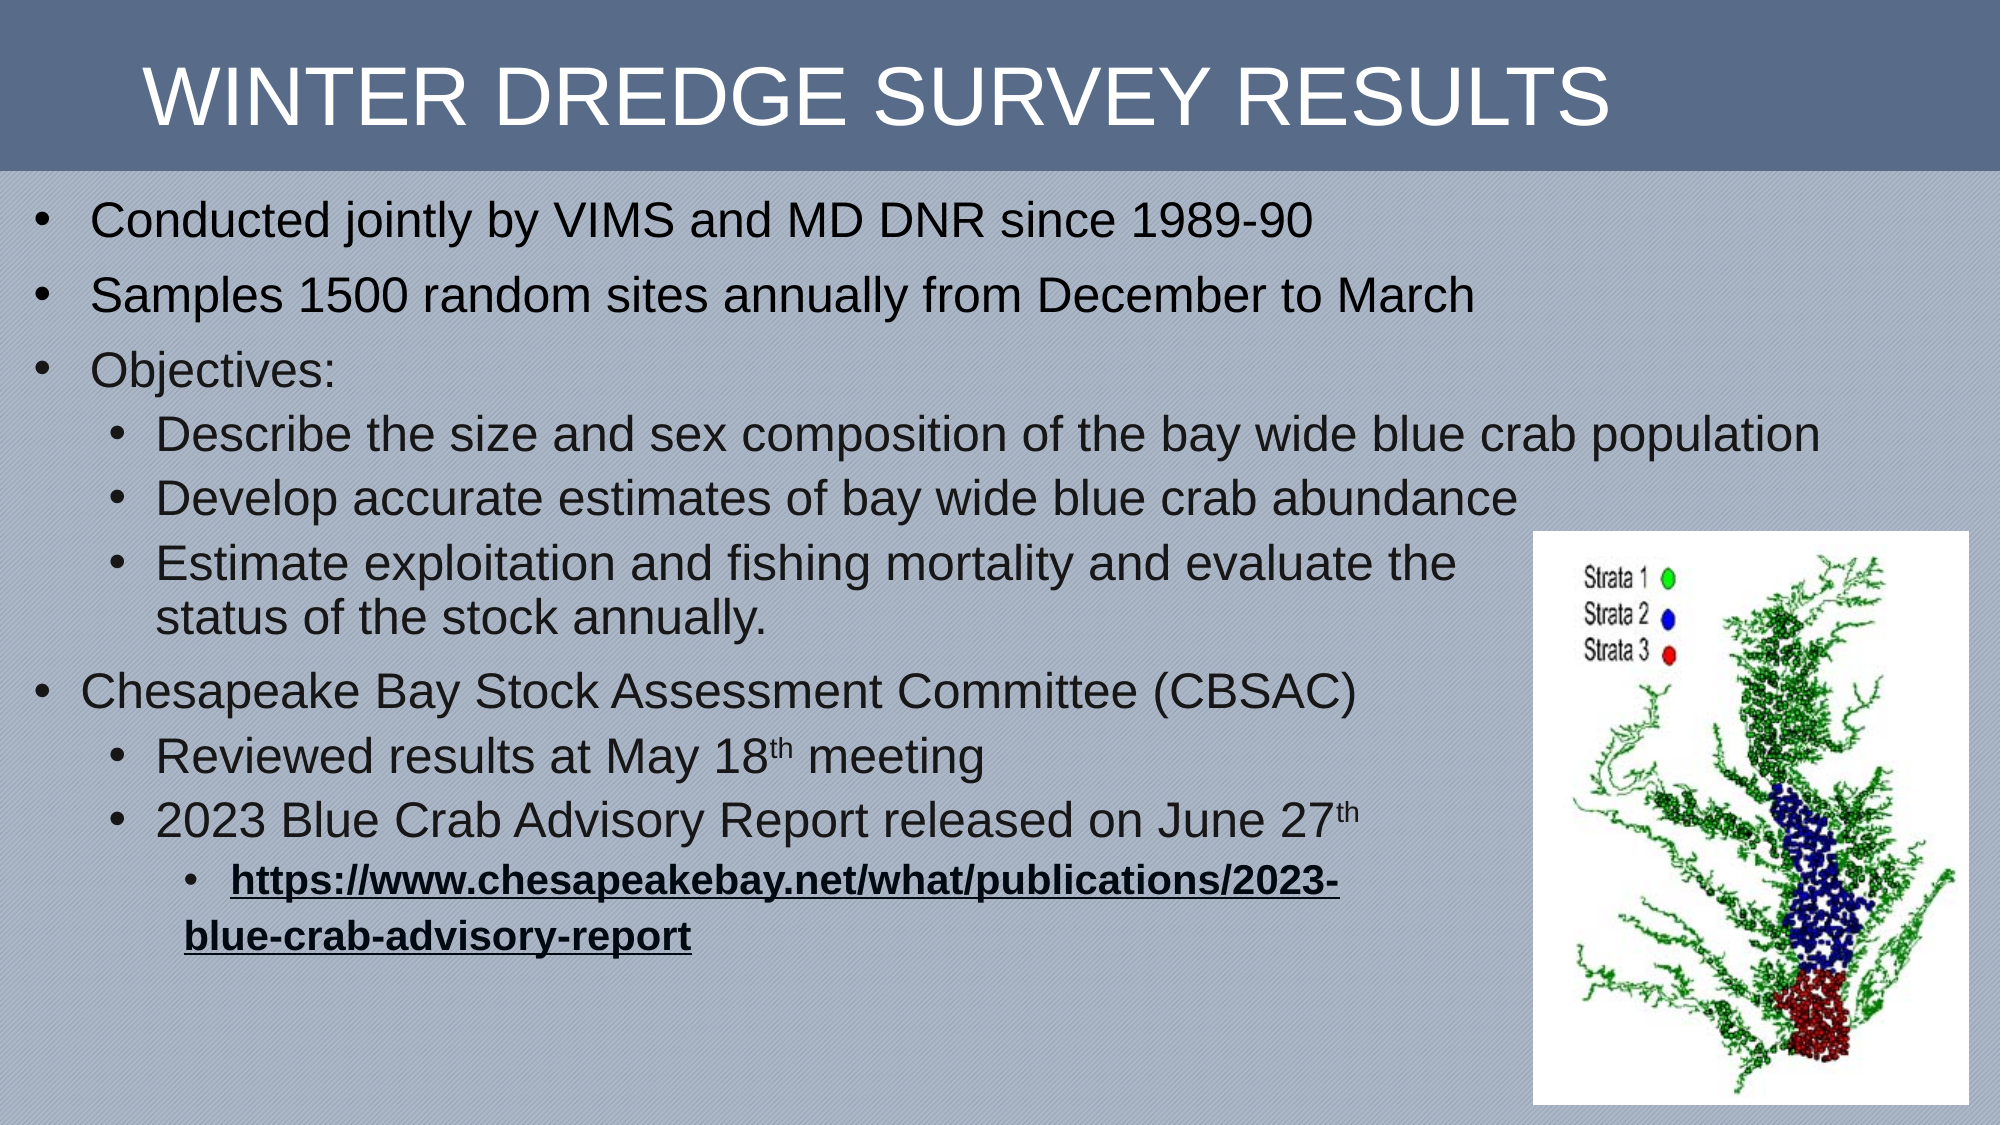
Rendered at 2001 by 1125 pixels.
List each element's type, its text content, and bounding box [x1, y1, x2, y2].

slide_number 3 [1969, 1045, 1977, 1106]
text_box Conducted jointly by VIMS and MD DNR since 1989-90 Samples 1500 random sites annually from December to March Objectives: Describe the size and sex composition of the bay wide blue crab population Develop accurate estimates of bay wide blue crab abundance Estimate exploitation and fishing mortality and evaluate the status of the stock annually. Chesapeake Bay Stock Assessment Committee (CBSAC) Reviewed results at May 18th meeting 2023 Blue Crab Advisory Report released on June 27th https://www.chesapeakebay.net/what/publications/2023- blue-crab-advisory-report [18, 186, 1897, 877]
picture [1533, 531, 1969, 1106]
slide_number 3 [1526, 1045, 1533, 1106]
title Winter Dredge Survey Results [127, 9, 1705, 186]
